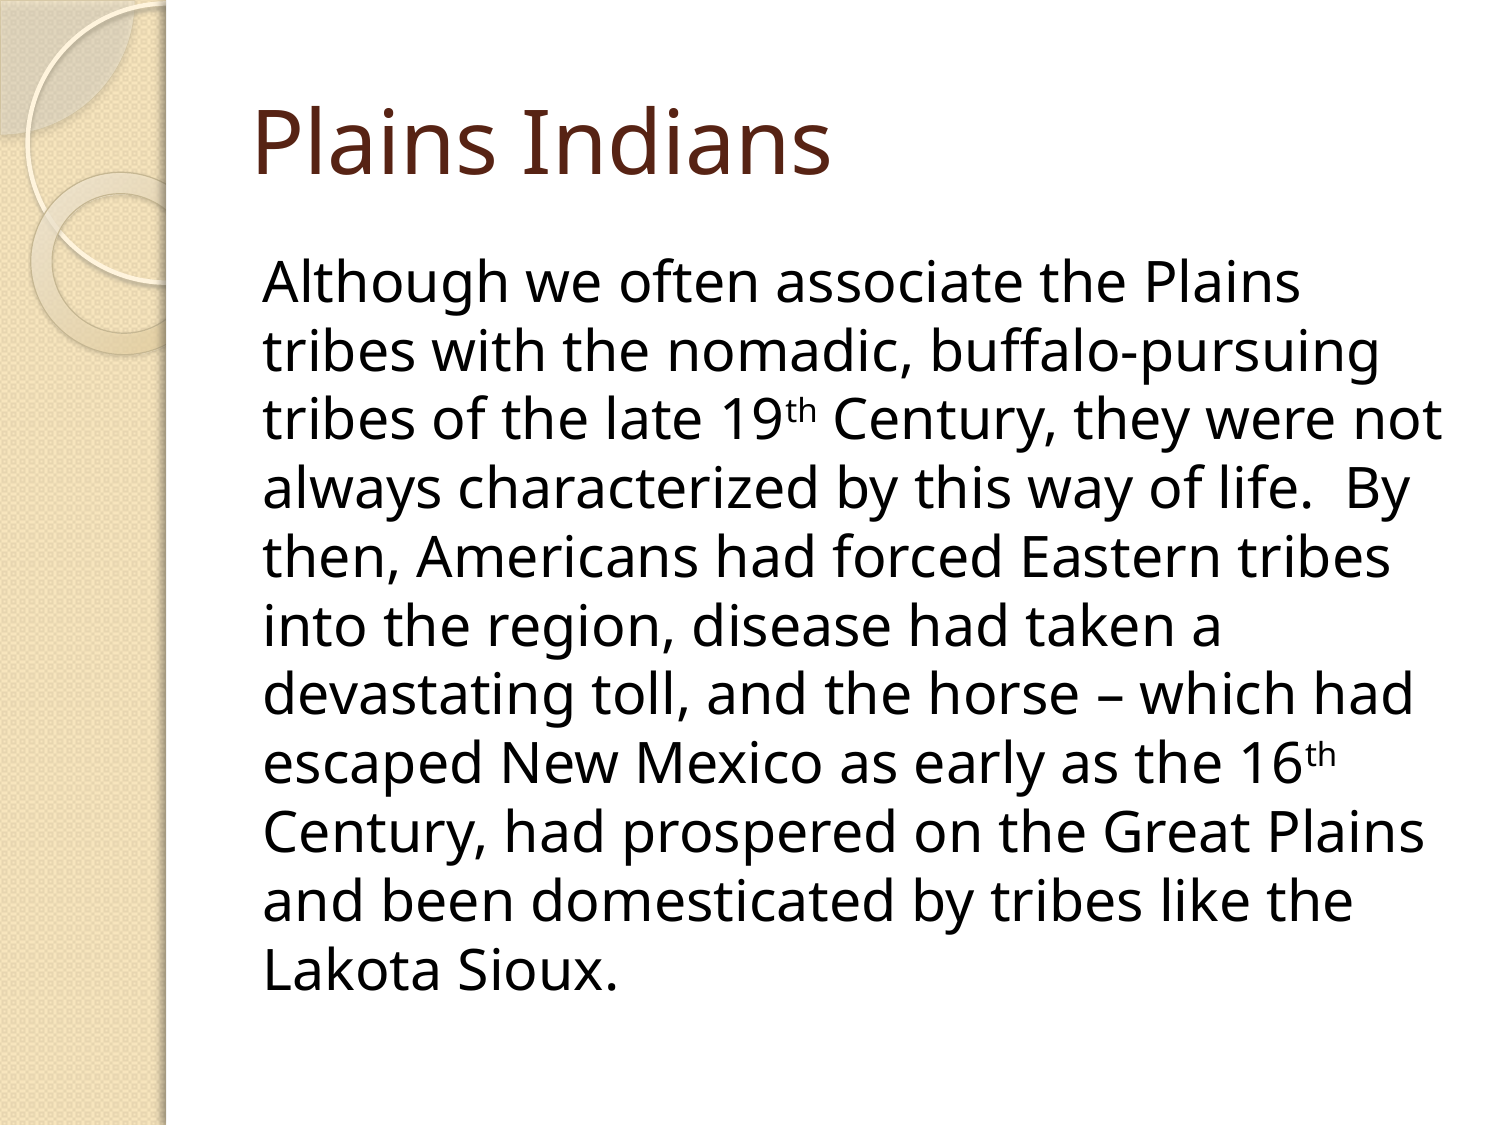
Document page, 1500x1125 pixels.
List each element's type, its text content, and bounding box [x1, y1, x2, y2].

title Plains Indians [235, 45, 1466, 233]
list Although we often associate the Plains tribes with the nomadic, buffalo-pursuing tribes of the late 19th Century, they were not always characterized by this way of life. By then, Americans had forced Eastern tribes into the region, disease had taken a devastating toll, and the horse – which had escaped New Mexico as early as the 16th Century, had prospered on the Great Plains and been domesticated by tribes like the Lakota Sioux. [235, 237, 1466, 1025]
